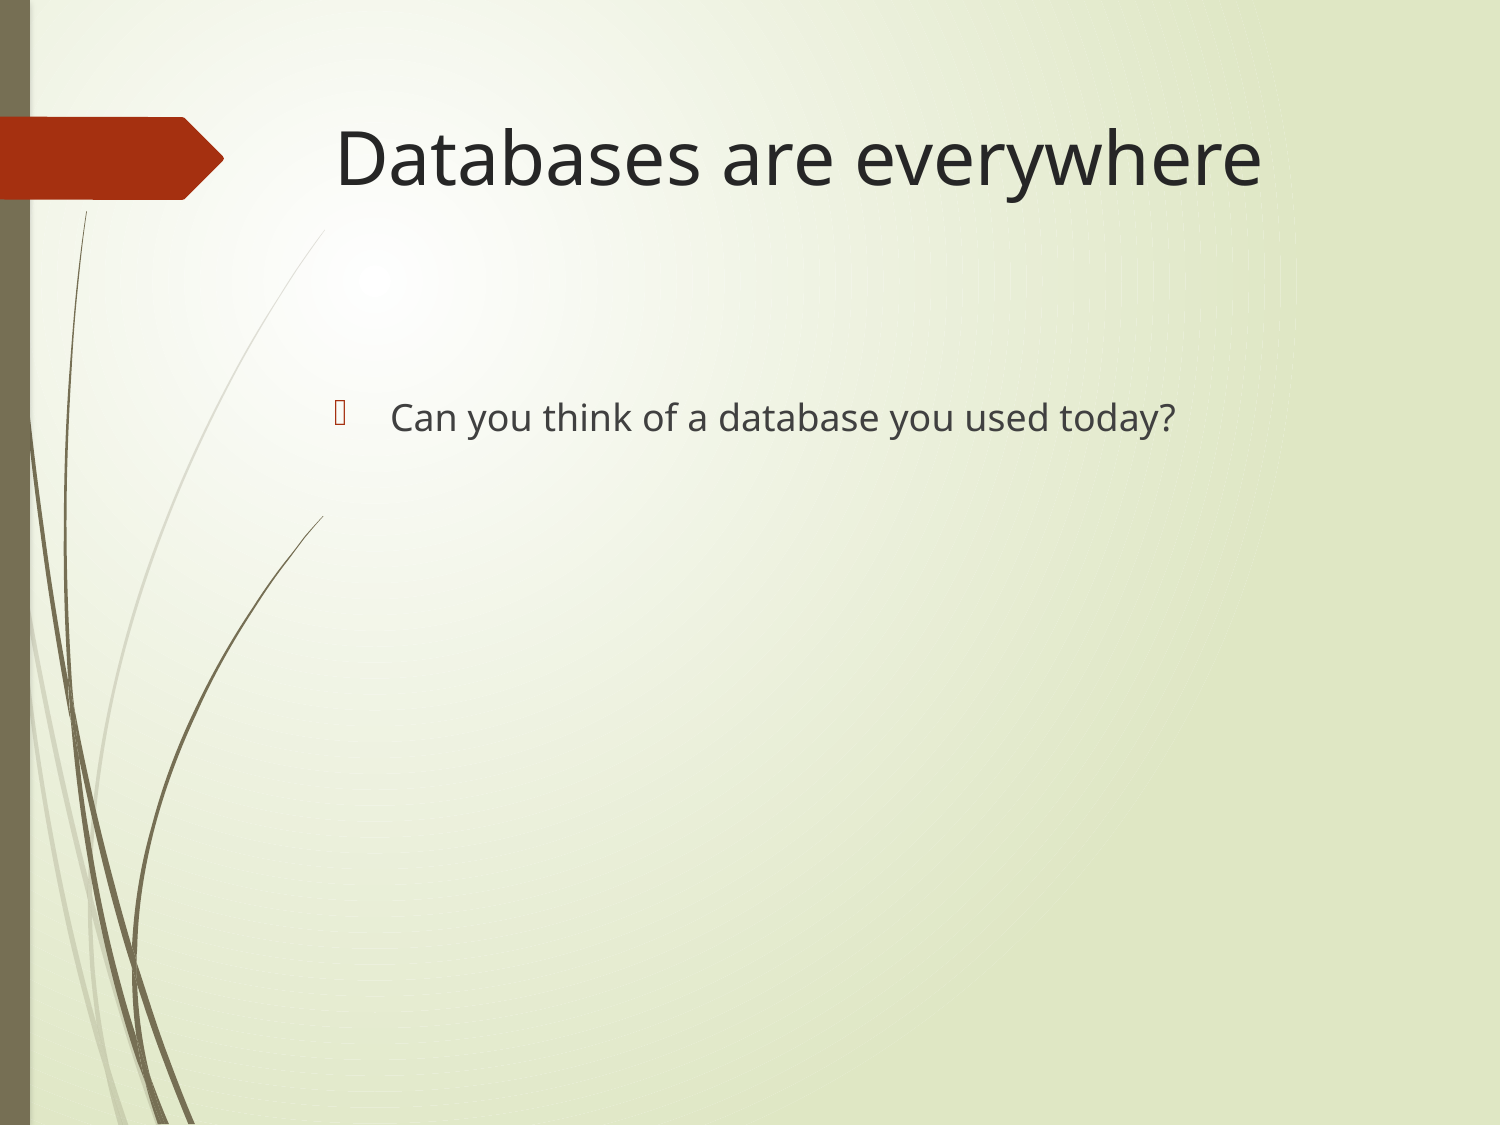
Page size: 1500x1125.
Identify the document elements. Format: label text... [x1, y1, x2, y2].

list Can you think of a database you used today? [318, 386, 1400, 1006]
title Databases are everywhere [319, 102, 1400, 313]
